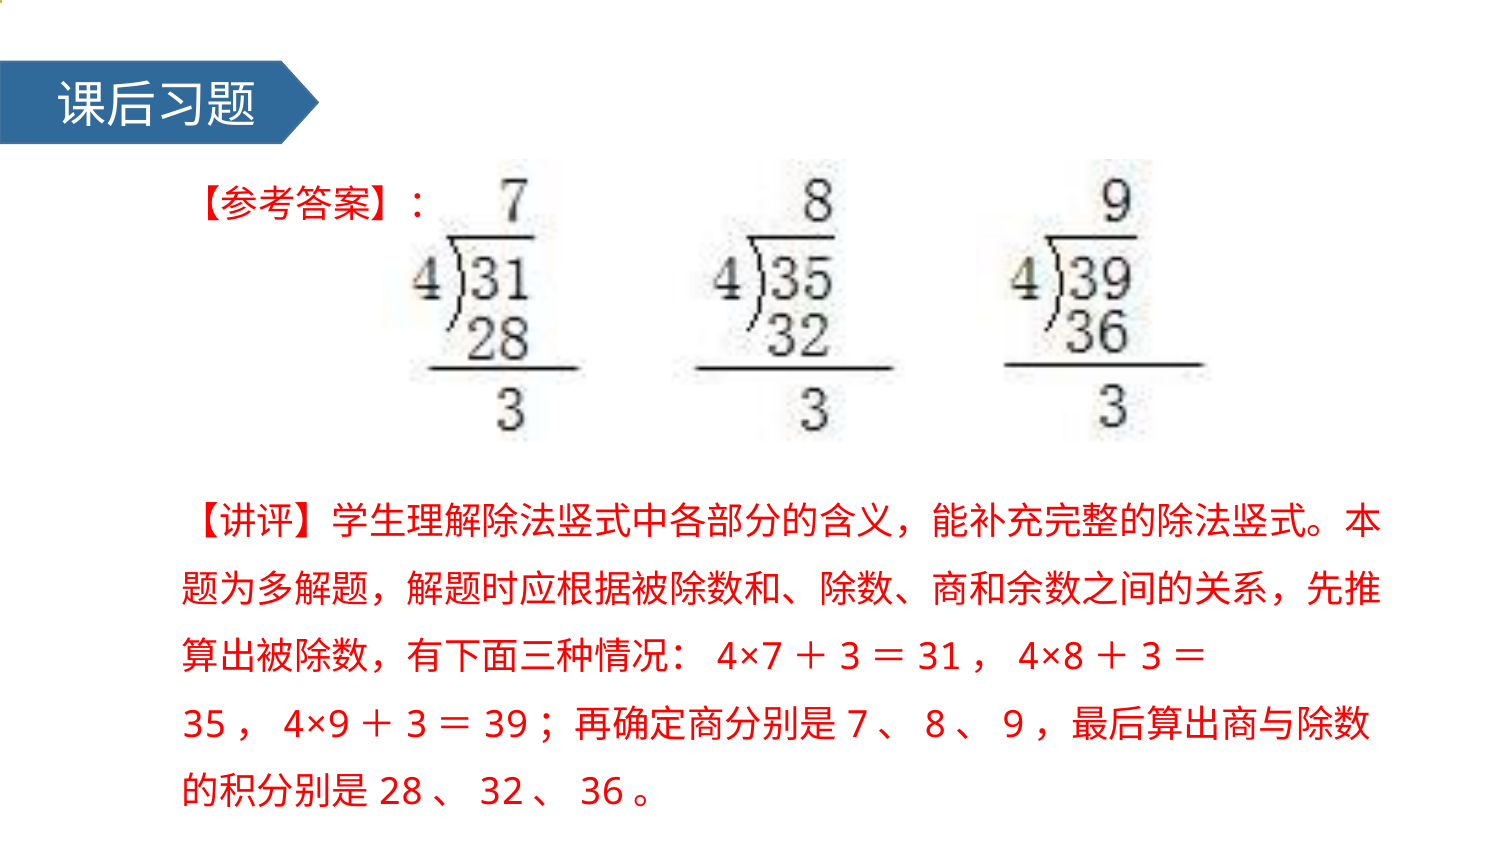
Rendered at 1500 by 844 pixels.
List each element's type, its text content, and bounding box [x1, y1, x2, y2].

text_box 【参考答案】： [171, 174, 382, 231]
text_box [382, 159, 1216, 453]
text_box 【讲评】学生理解除法竖式中各部分的含义，能补充完整的除法竖式。本题为多解题，解题时应根据被除数和、除数、商和余数之间的关系，先推算出被除数，有下面三种情况：4×7＋3＝31，4×8＋3＝35，4×9＋3＝39；再确定商分别是7、8、9，最后算出商与除数的积分别是28、32、36。 [170, 469, 1395, 818]
text_box 课后习题 [0, 61, 318, 144]
